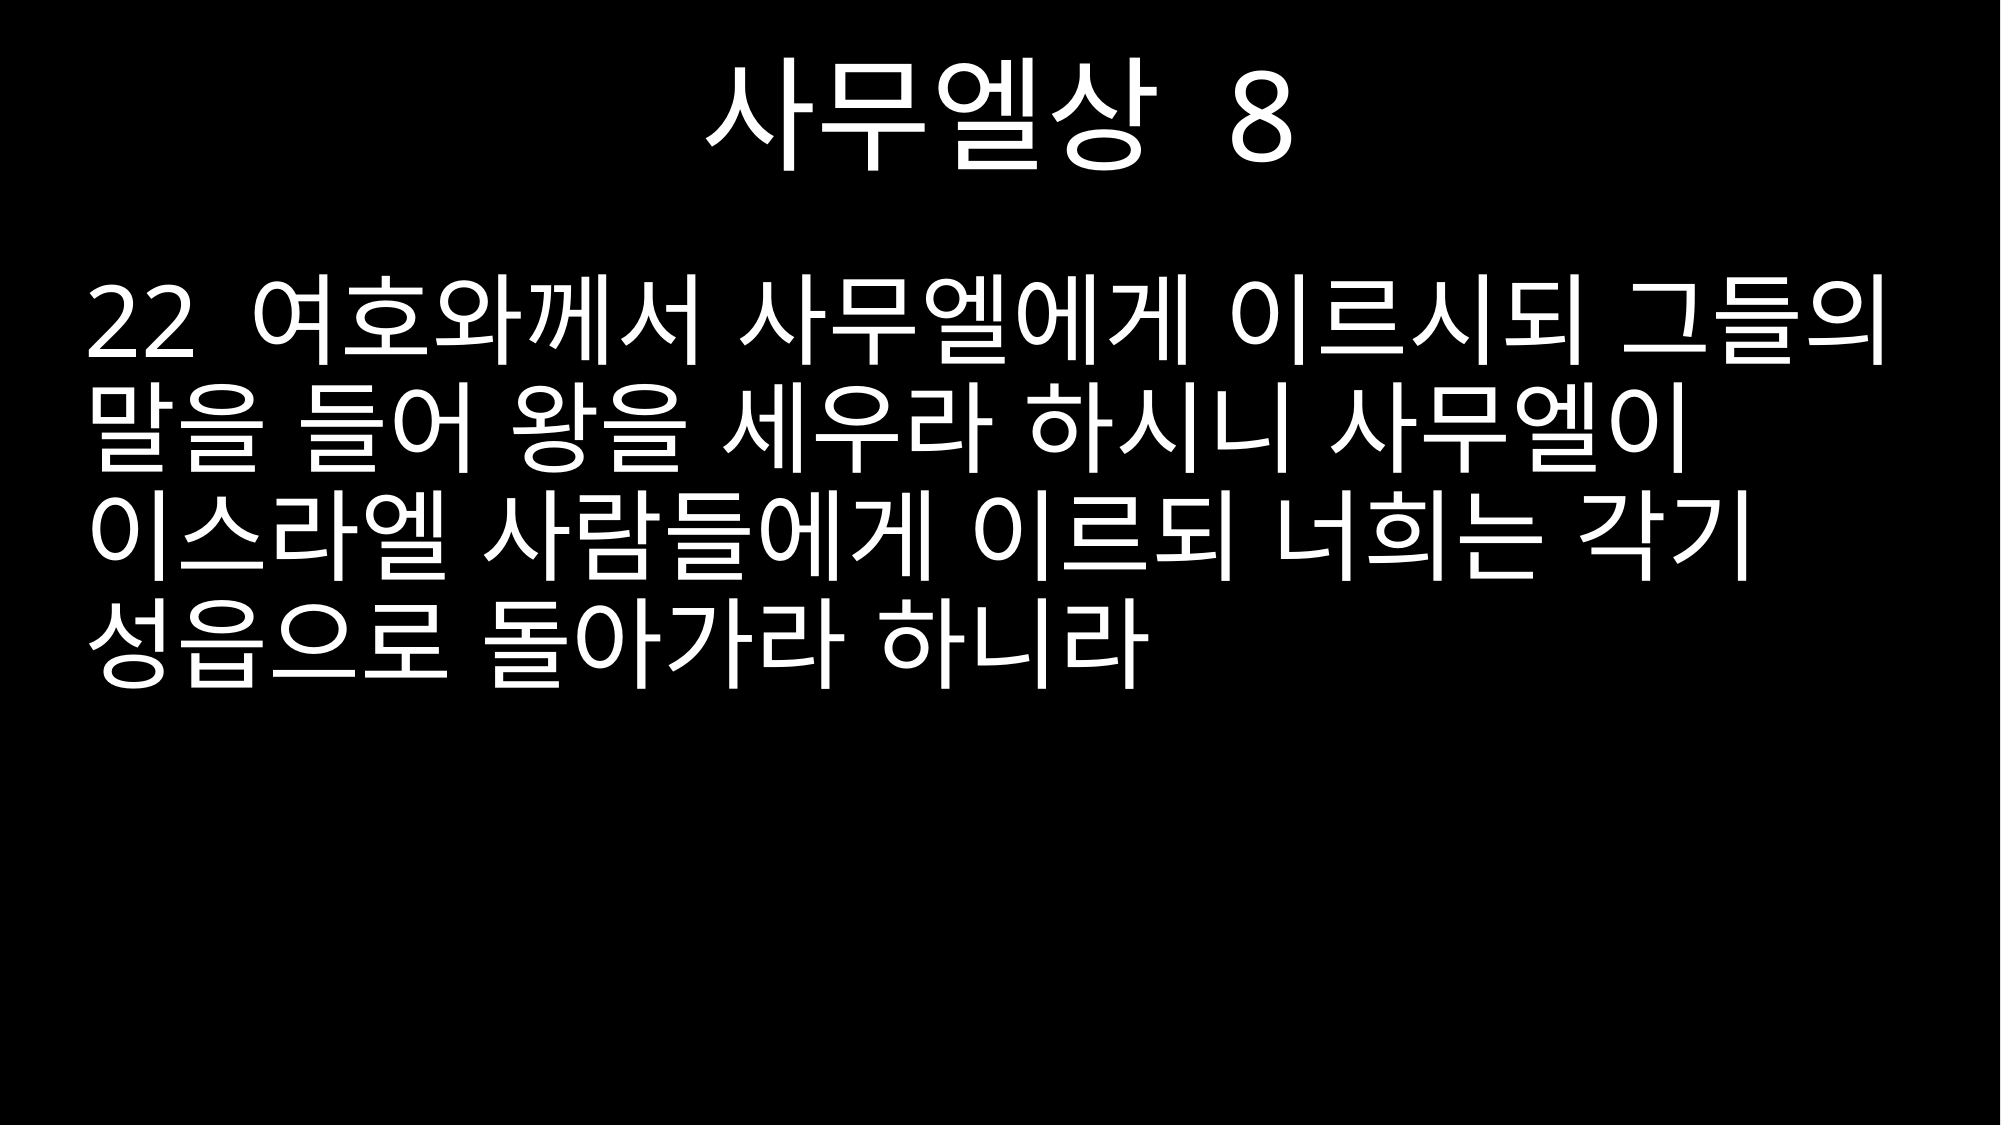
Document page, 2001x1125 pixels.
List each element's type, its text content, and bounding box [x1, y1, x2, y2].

list 22 여호와께서 사무엘에게 이르시되 그들의 말을 들어 왕을 세우라 하시니 사무엘이 이스라엘 사람들에게 이르되 너희는 각기 성읍으로 돌아가라 하니라 [69, 263, 1953, 423]
footer 사무엘상 8 [0, 32, 2000, 192]
picture [0, 0, 2001, 1125]
